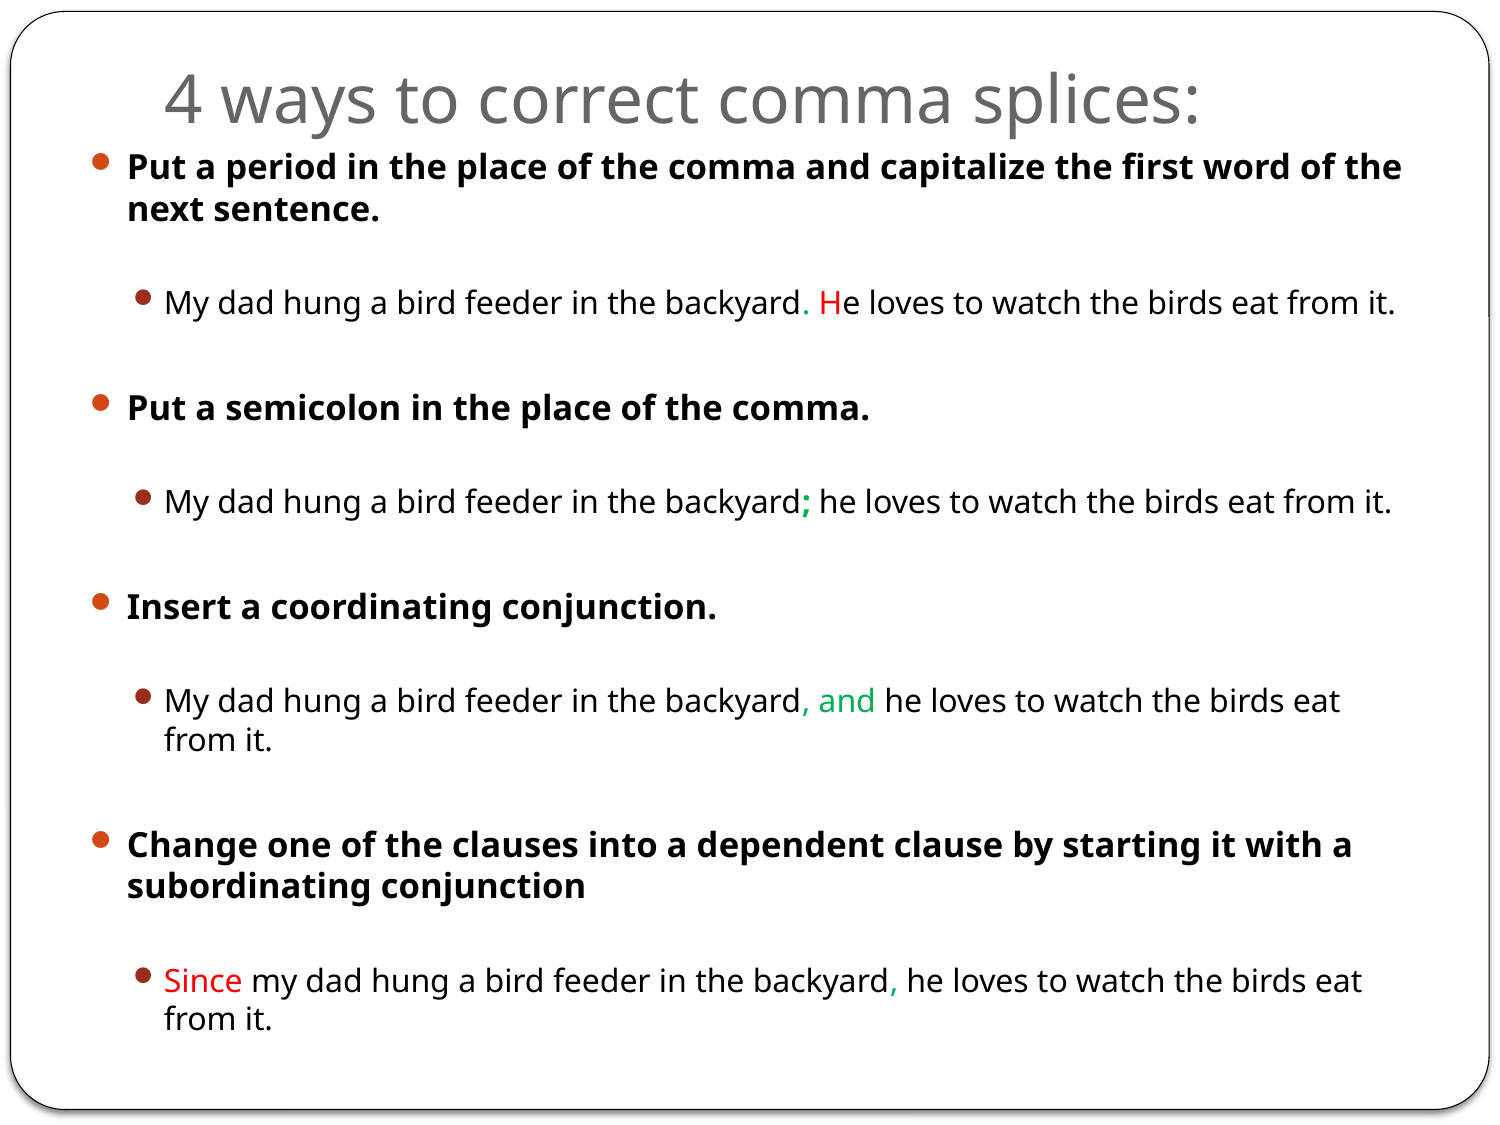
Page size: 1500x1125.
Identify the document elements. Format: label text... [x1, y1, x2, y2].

list Put a period in the place of the comma and capitalize the first word of the next sentence. My dad hung a bird feeder in the backyard. He loves to watch the birds eat from it. Put a semicolon in the place of the comma. My dad hung a bird feeder in the backyard; he loves to watch the birds eat from it. Insert a coordinating conjunction. My dad hung a bird feeder in the backyard, and he loves to watch the birds eat from it. Change one of the clauses into a dependent clause by starting it with a subordinating conjunction Since my dad hung a bird feeder in the backyard, he loves to watch the birds eat from it. [75, 137, 1425, 1083]
title 4 ways to correct comma splices: [150, 45, 1425, 137]
